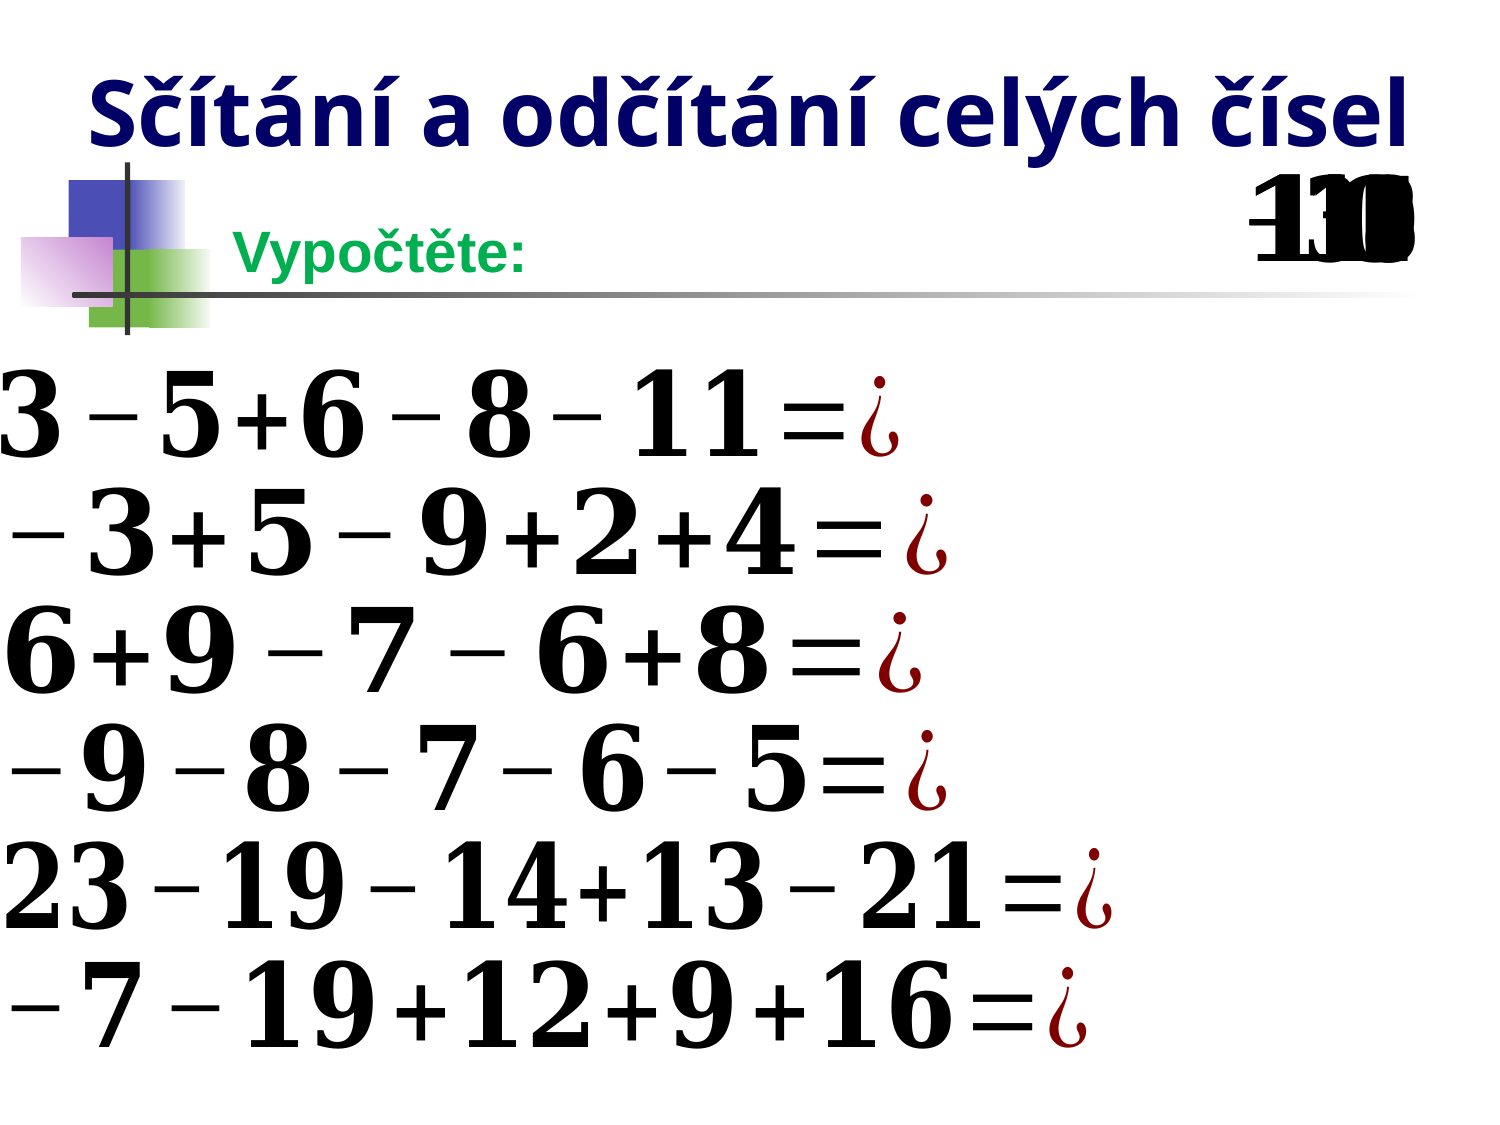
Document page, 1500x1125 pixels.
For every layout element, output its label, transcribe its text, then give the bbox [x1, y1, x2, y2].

text_box Vypočtěte: [217, 207, 1392, 292]
title Sčítání a odčítání celých čísel [0, 63, 1500, 173]
